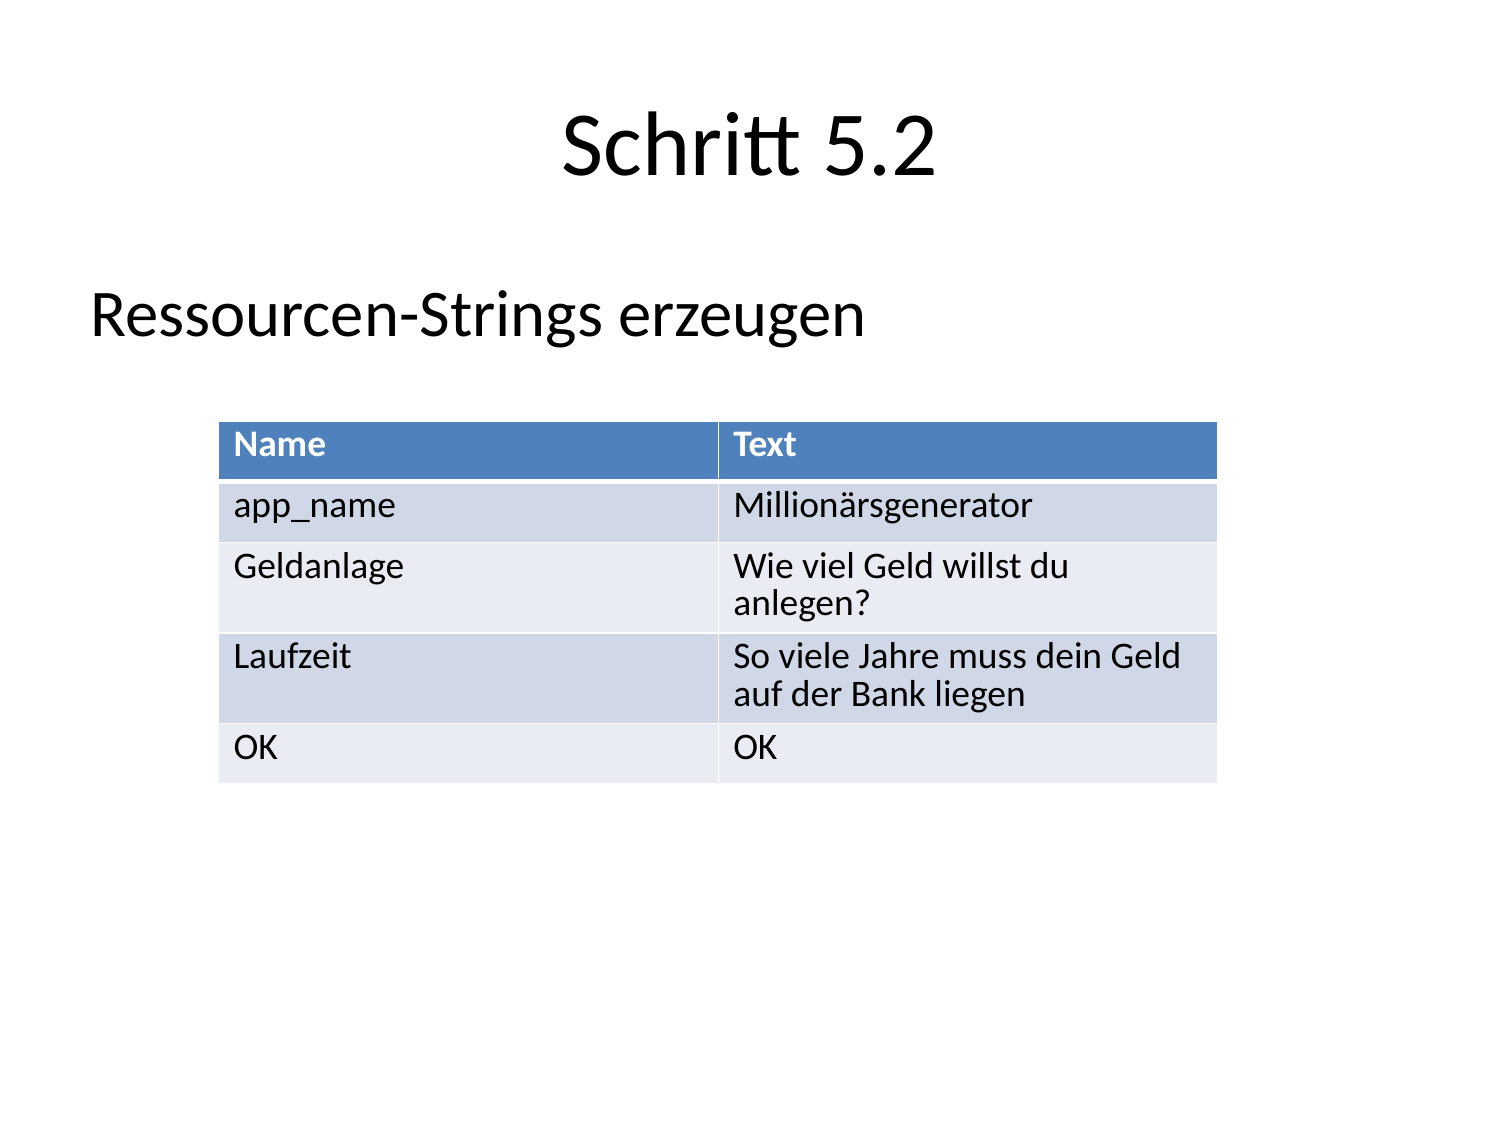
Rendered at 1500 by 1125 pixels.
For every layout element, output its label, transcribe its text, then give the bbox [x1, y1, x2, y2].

table_cell app_name [219, 484, 718, 542]
table_cell Wie viel Geld willst du anlegen? [719, 543, 1217, 632]
table_cell Geldanlage [219, 543, 718, 632]
table_header Name [219, 422, 718, 479]
table_cell OK [219, 724, 718, 783]
title Schritt 5.2 [75, 45, 1425, 233]
table_cell So viele Jahre muss dein Geld auf der Bank liegen [719, 634, 1217, 723]
table_cell Millionärsgenerator [719, 484, 1217, 542]
list Ressourcen-Strings erzeugen [75, 262, 1425, 1005]
table_cell OK [719, 724, 1217, 783]
table_cell Laufzeit [219, 634, 718, 723]
table_header Text [719, 422, 1217, 479]
